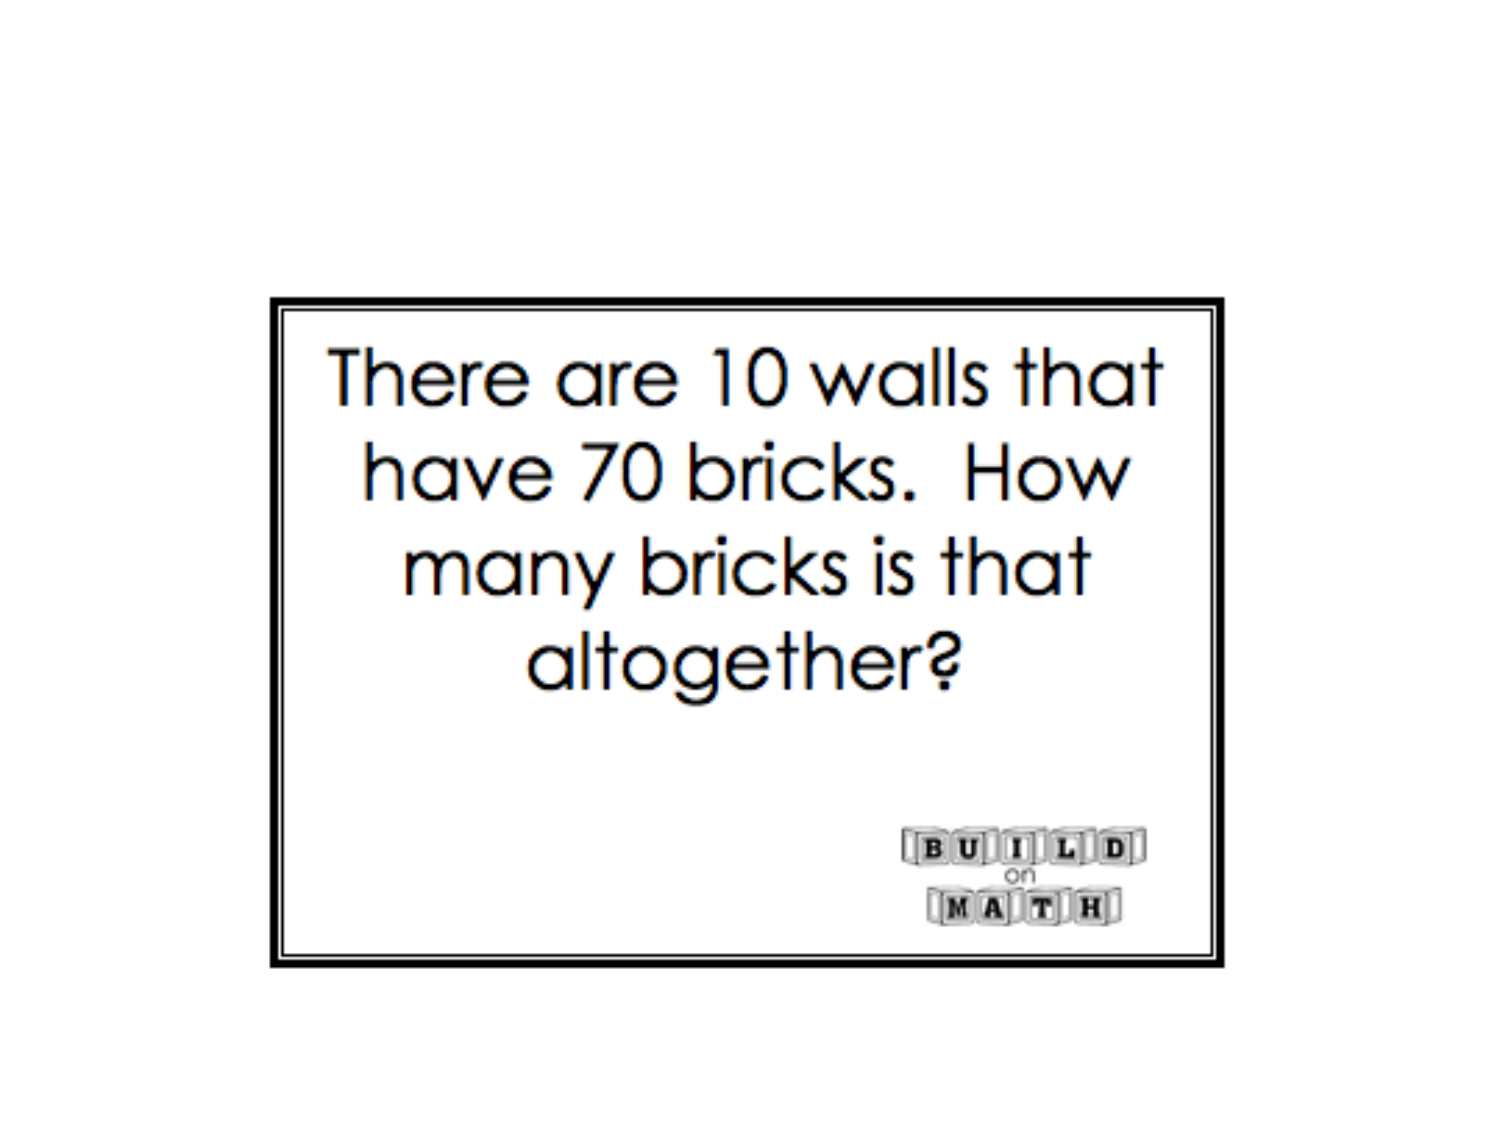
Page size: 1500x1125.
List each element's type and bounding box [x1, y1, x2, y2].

list [74, 262, 1426, 1006]
